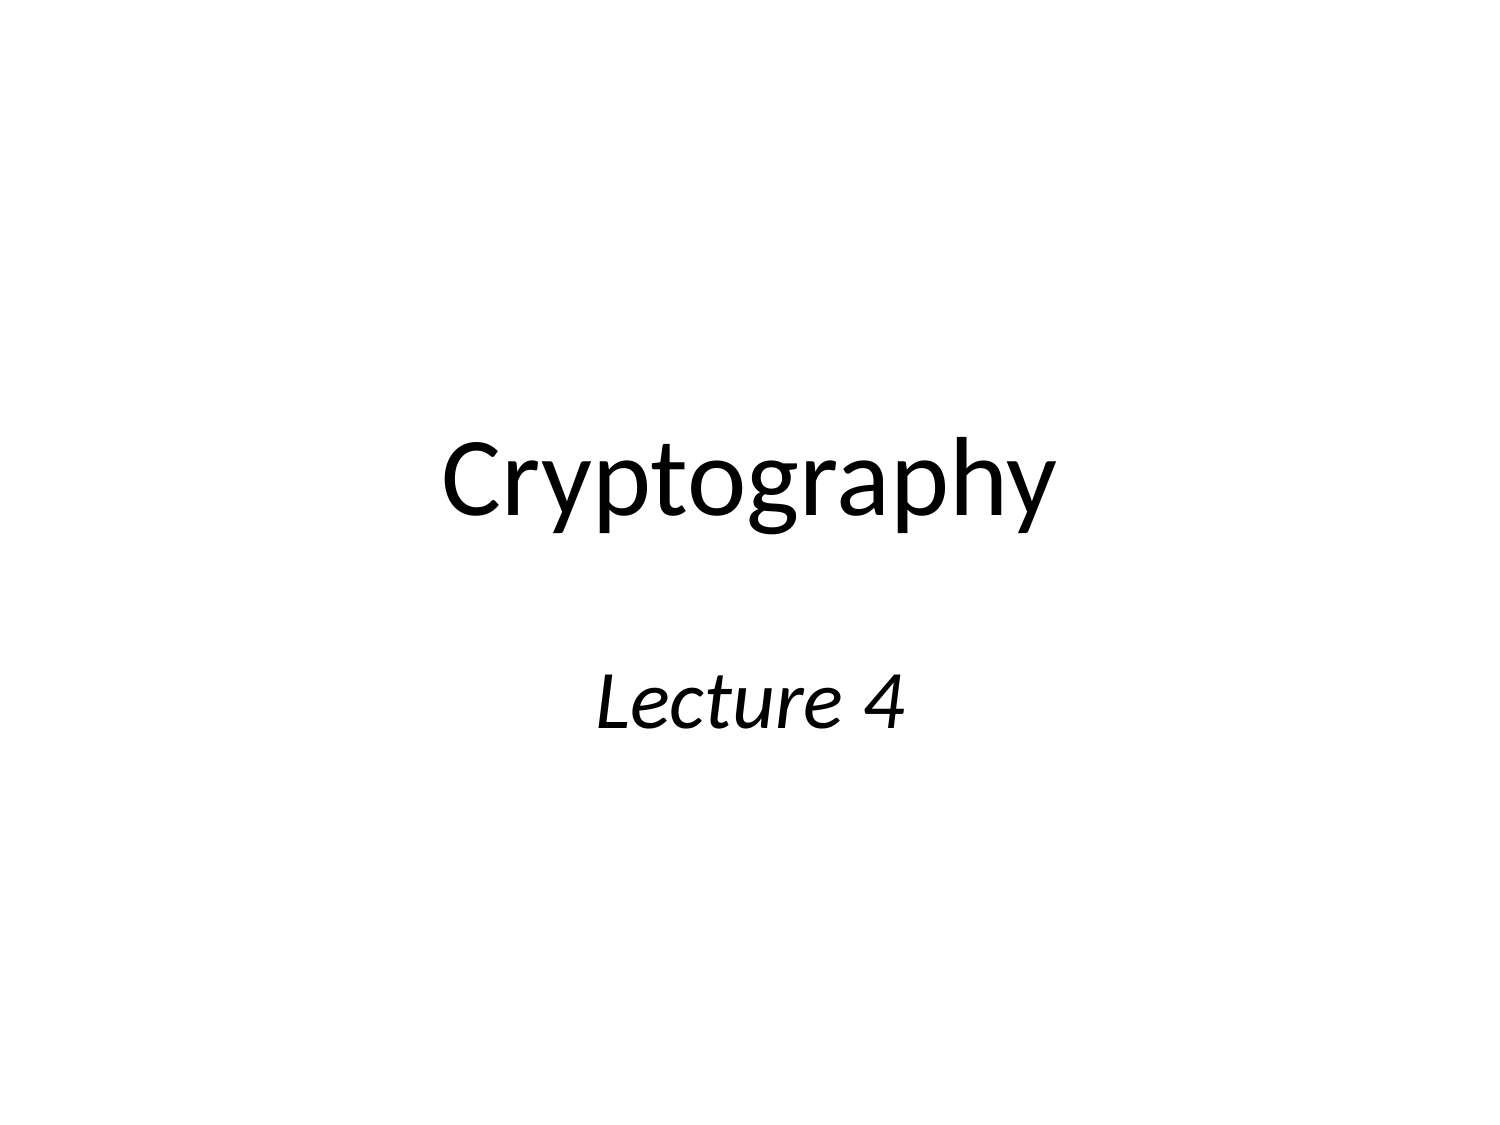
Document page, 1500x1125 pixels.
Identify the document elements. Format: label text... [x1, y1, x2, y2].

subtitle Lecture 4 [225, 637, 1275, 925]
title Cryptography [112, 349, 1388, 591]
